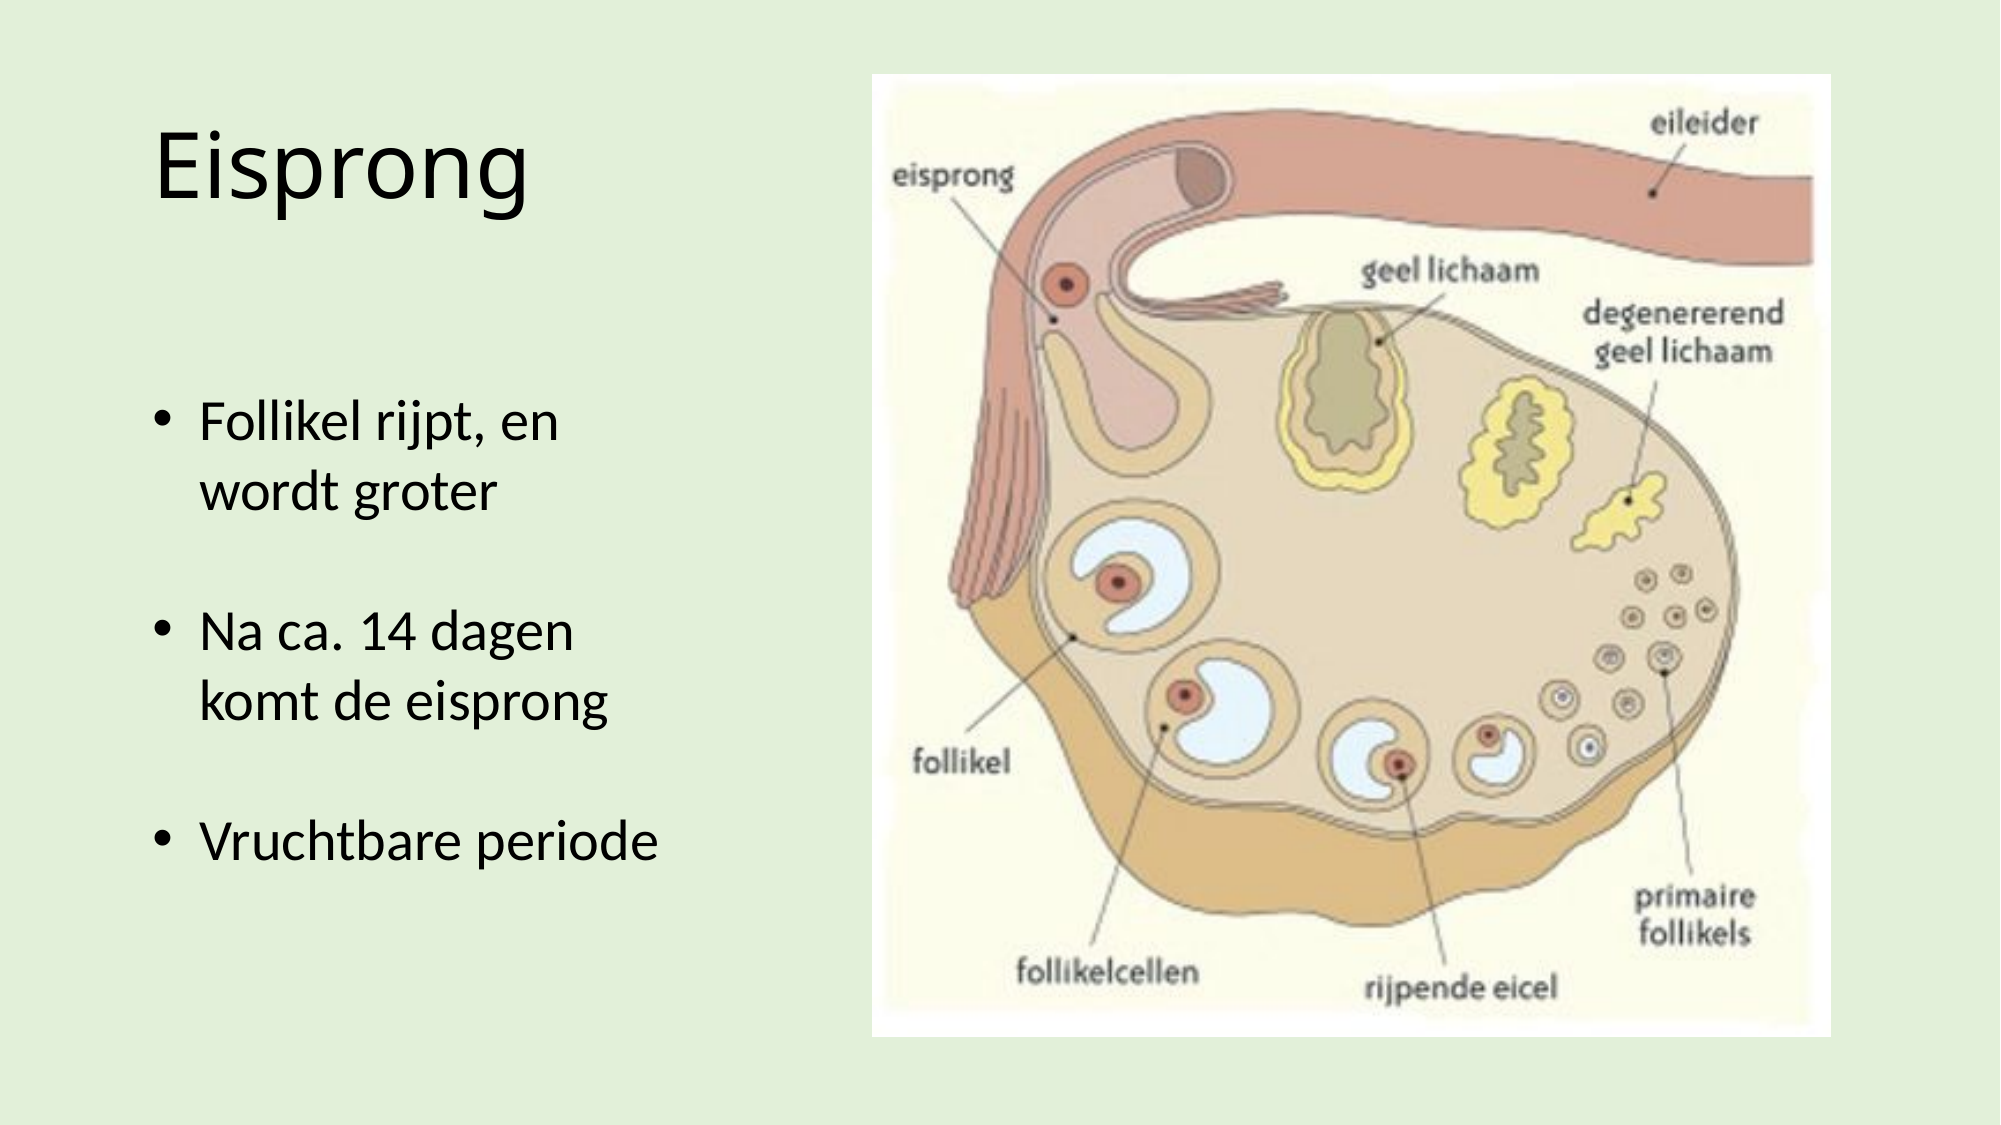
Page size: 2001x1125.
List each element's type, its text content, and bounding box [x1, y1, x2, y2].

text_box Follikel rijpt, en wordt groter Na ca. 14 dagen komt de eisprong Vruchtbare periode [137, 375, 678, 880]
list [872, 74, 1831, 1037]
title Eisprong [137, 59, 734, 278]
